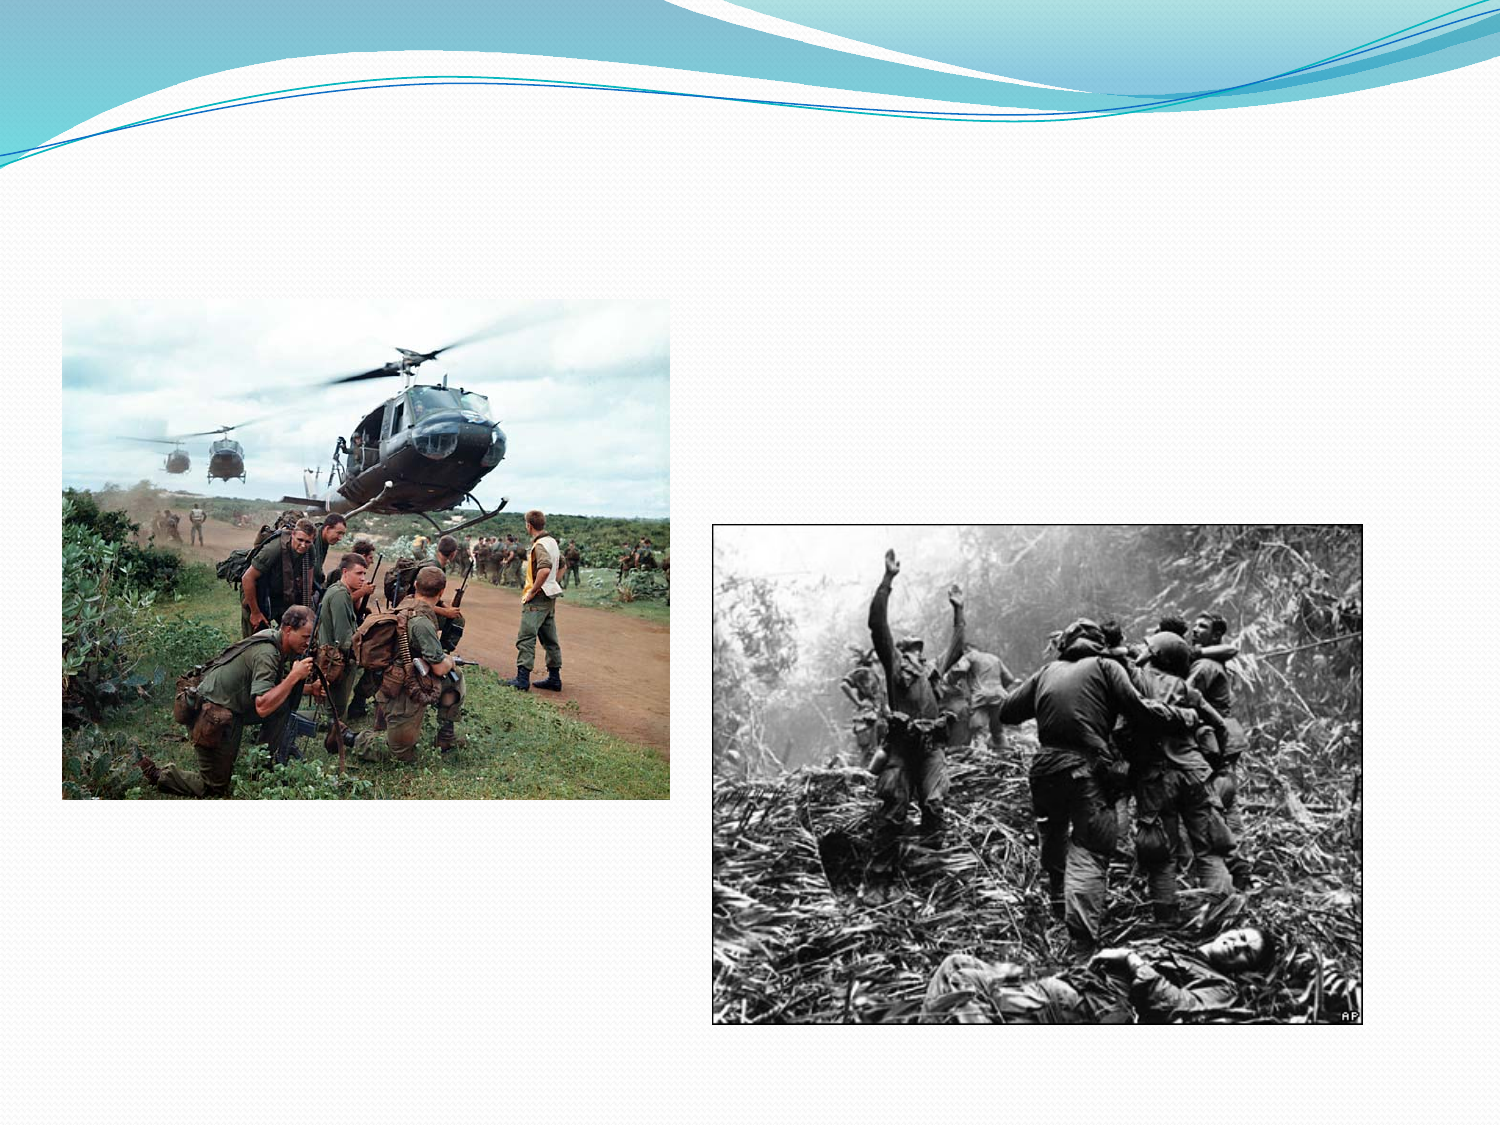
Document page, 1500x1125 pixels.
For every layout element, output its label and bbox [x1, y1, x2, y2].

picture [712, 524, 1363, 1026]
list [62, 299, 670, 801]
